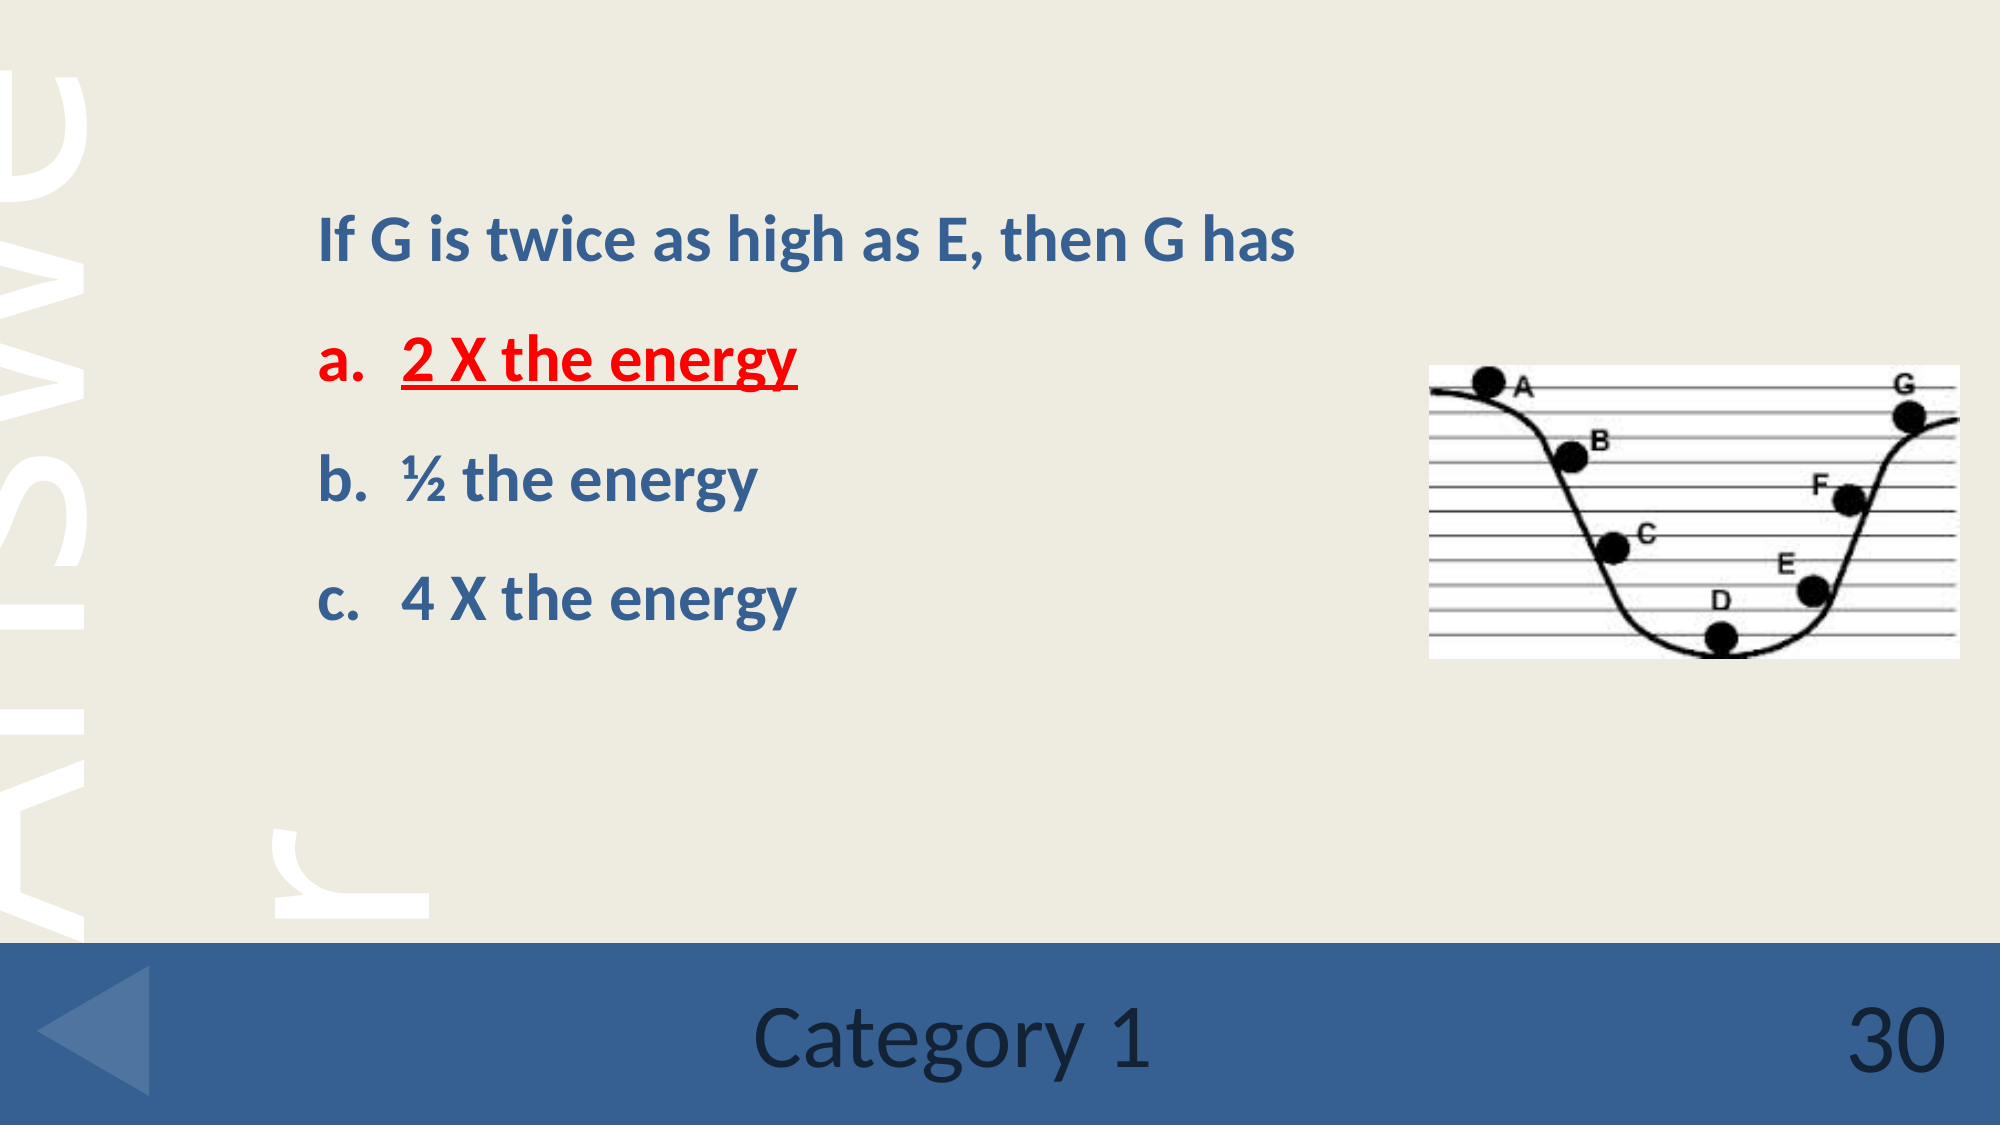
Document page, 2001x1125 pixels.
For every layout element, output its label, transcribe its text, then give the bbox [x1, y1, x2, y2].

picture [1429, 365, 1960, 660]
title Category 1 [53, 937, 1854, 1125]
list 30 [1854, 967, 1963, 1097]
list If G is twice as high as E, then G has 2 X the energy ½ the energy 4 X the energy [302, 111, 1904, 877]
